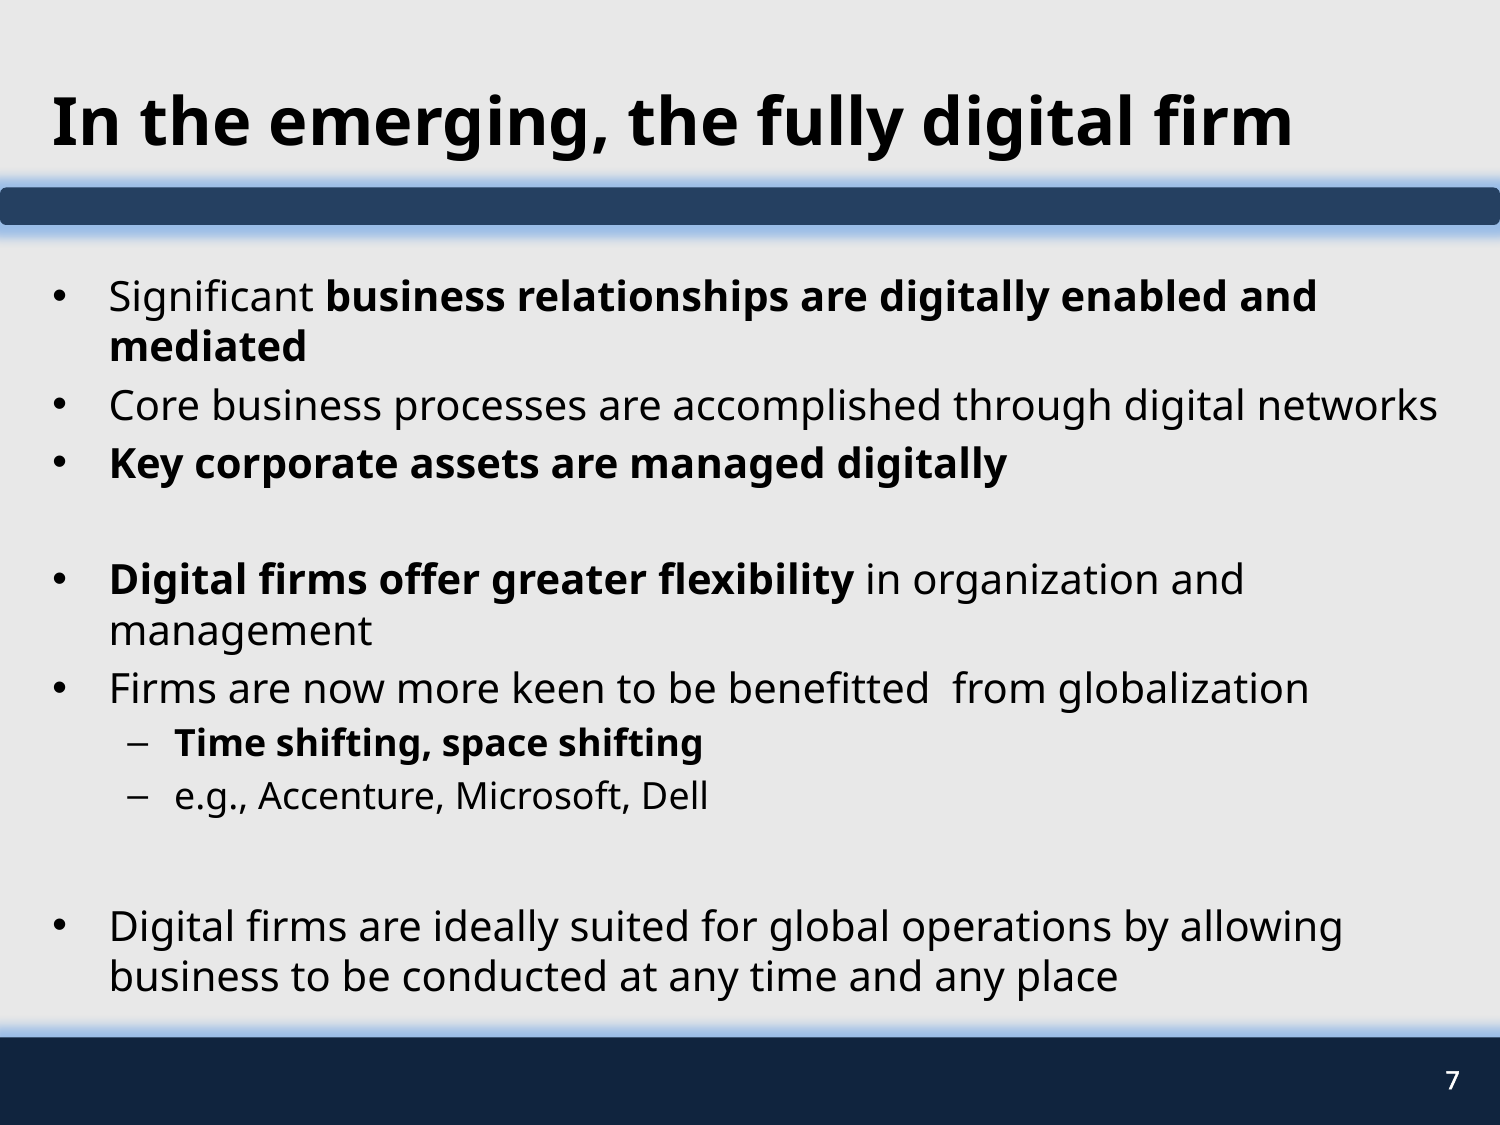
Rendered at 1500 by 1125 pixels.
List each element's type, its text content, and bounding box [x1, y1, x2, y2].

slide_number 7 [1412, 1050, 1475, 1113]
list Significant business relationships are digitally enabled and mediated Core business processes are accomplished through digital networks Key corporate assets are managed digitally Digital firms offer greater flexibility in organization and management Firms are now more keen to be benefitted from globalization Time shifting, space shifting e.g., Accenture, Microsoft, Dell Digital firms are ideally suited for global operations by allowing business to be conducted at any time and any place [37, 262, 1475, 1013]
title In the emerging, the fully digital firm [37, 62, 1338, 176]
